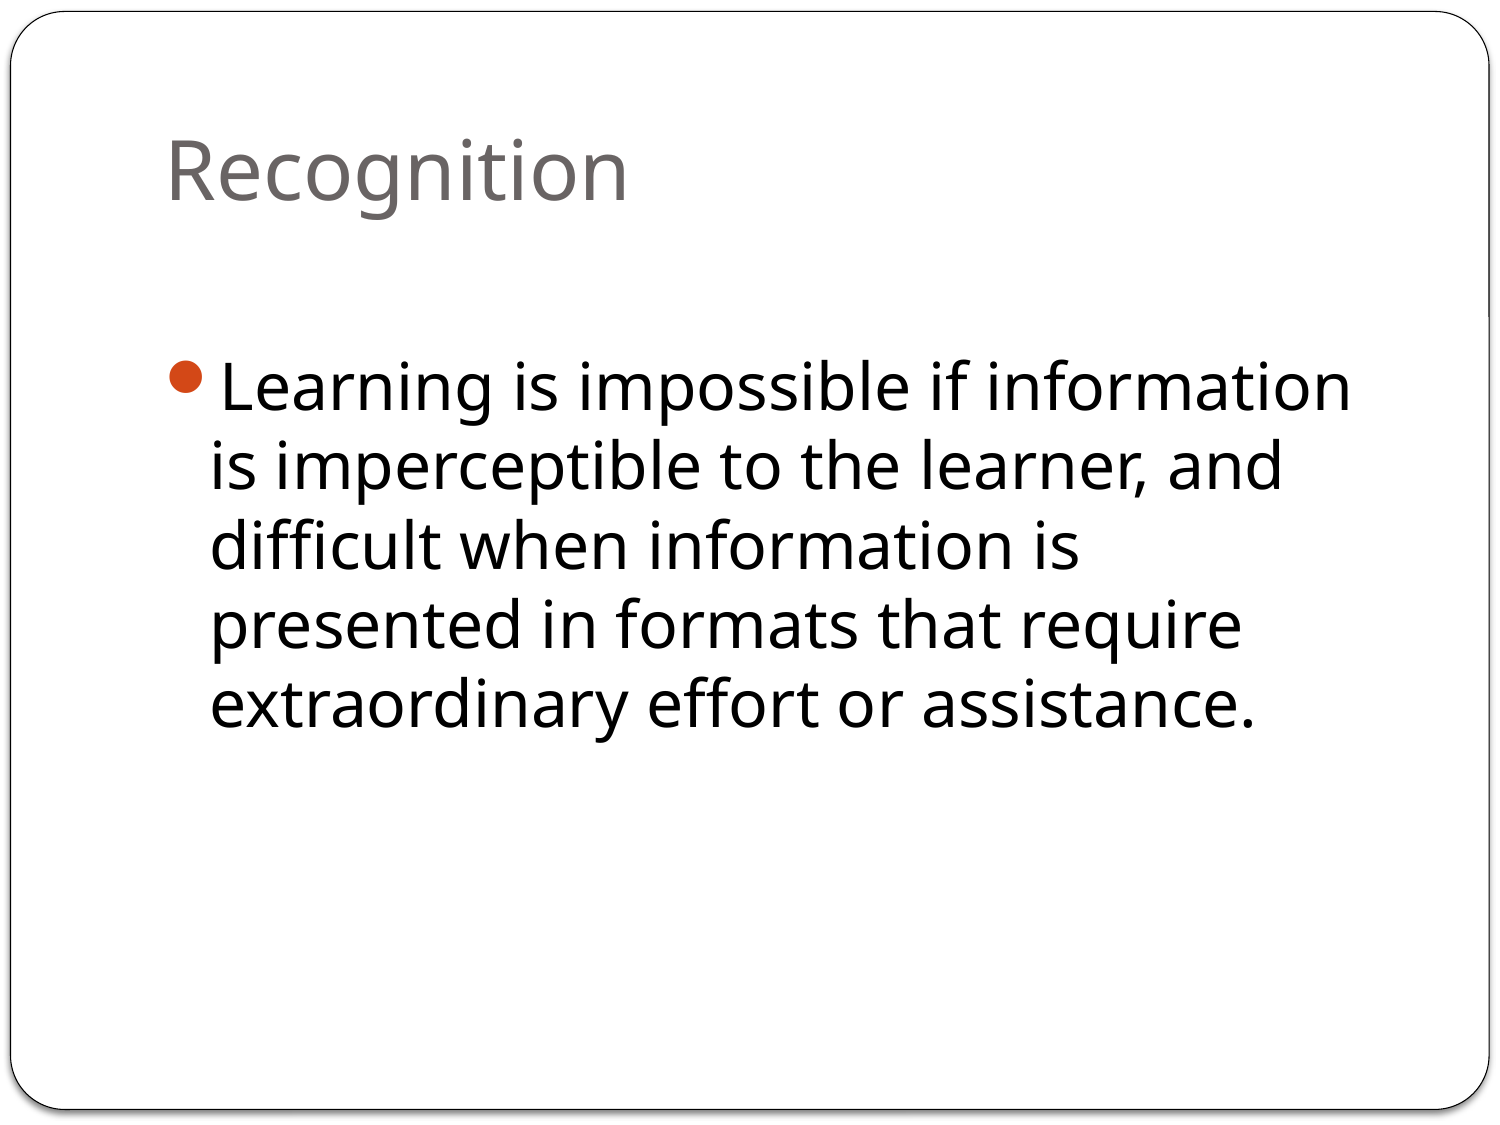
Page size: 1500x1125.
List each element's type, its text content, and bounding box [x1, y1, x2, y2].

title Recognition [150, 45, 1425, 233]
list Learning is impossible if information is imperceptible to the learner, and difficult when information is presented in formats that require extraordinary effort or assistance. [150, 337, 1425, 750]
